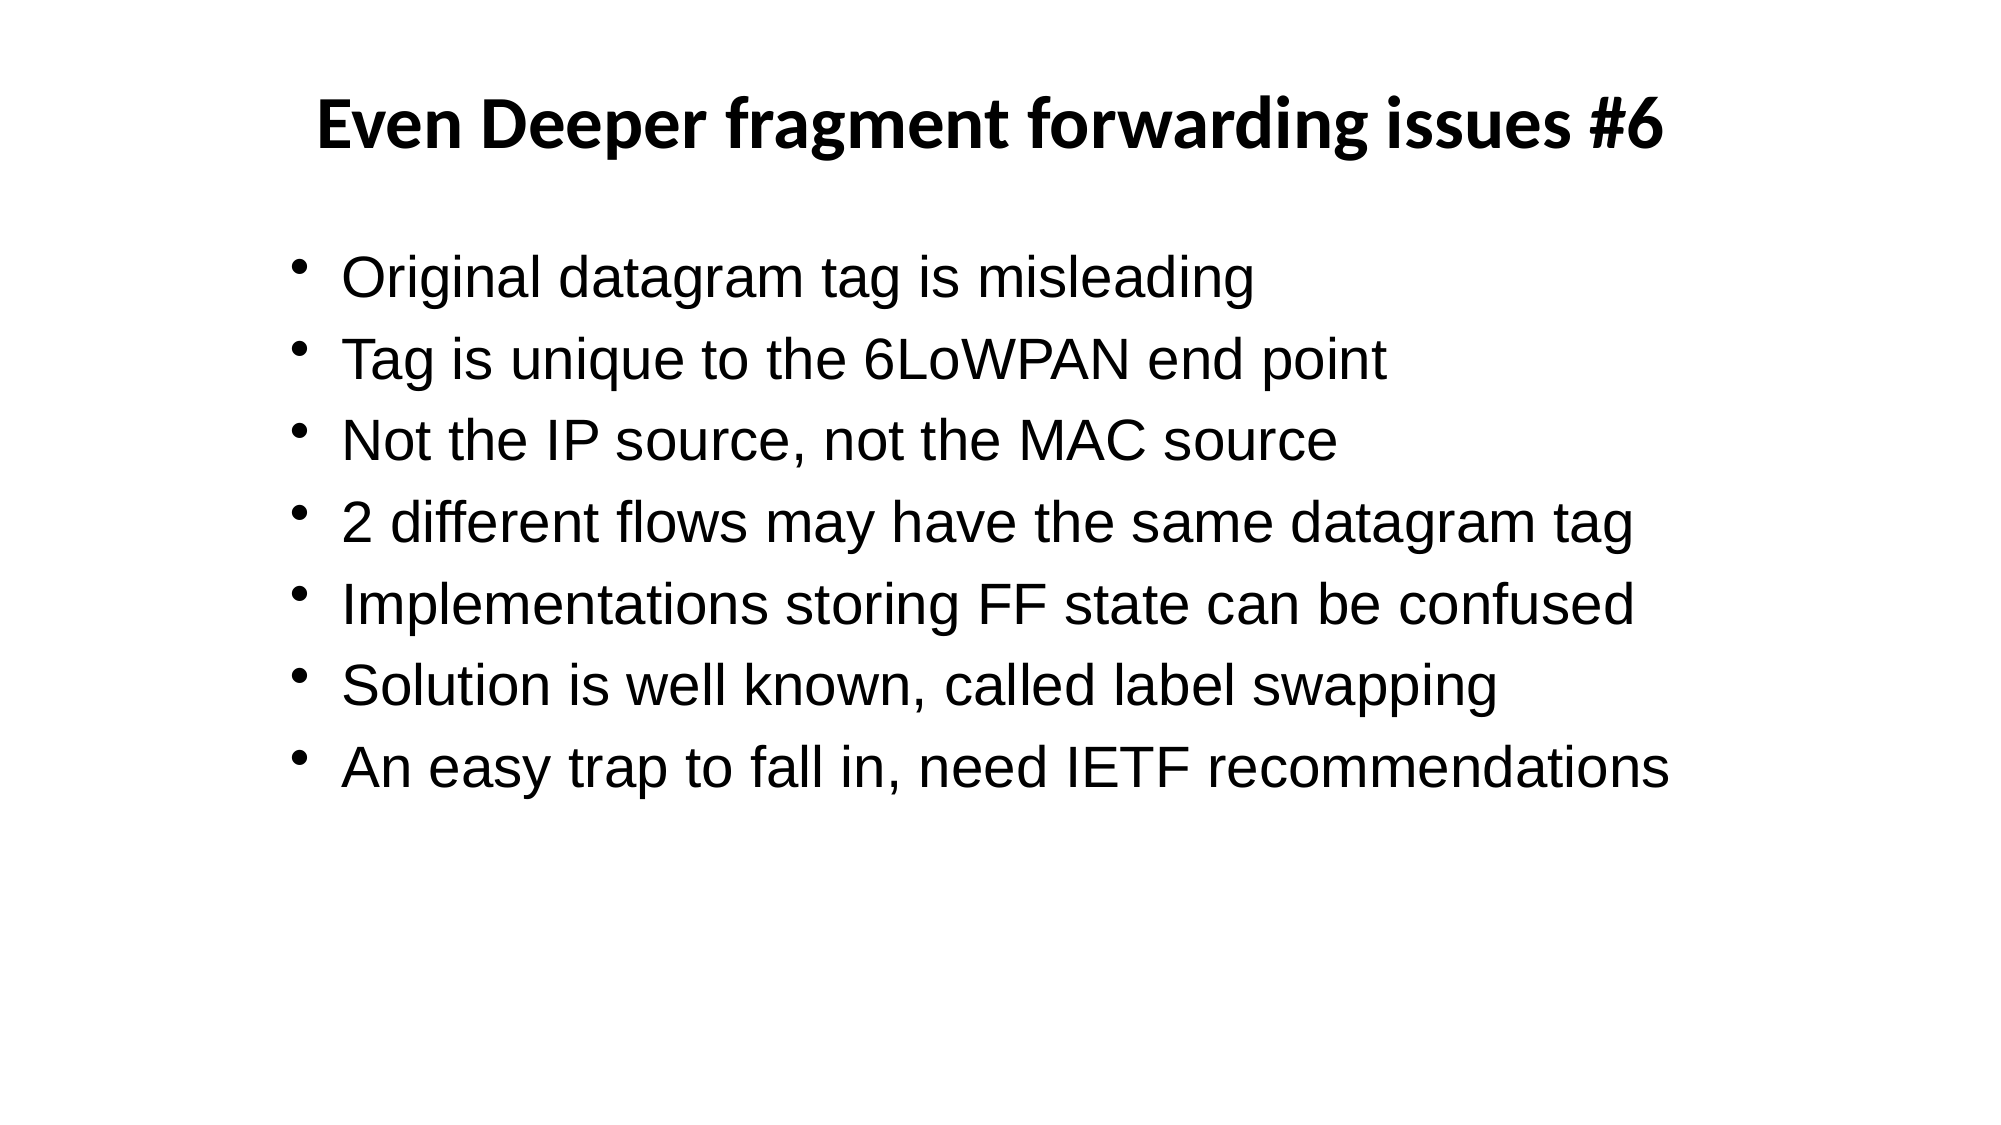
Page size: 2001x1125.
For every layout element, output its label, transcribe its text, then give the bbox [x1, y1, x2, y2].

text_box Original datagram tag is misleading Tag is unique to the 6LoWPAN end point Not the IP source, not the MAC source 2 different flows may have the same datagram tag Implementations storing FF state can be confused Solution is well known, called label swapping An easy trap to fall in, need IETF recommendations [274, 231, 1745, 932]
title Even Deeper fragment forwarding issues #6 [249, 24, 1733, 213]
